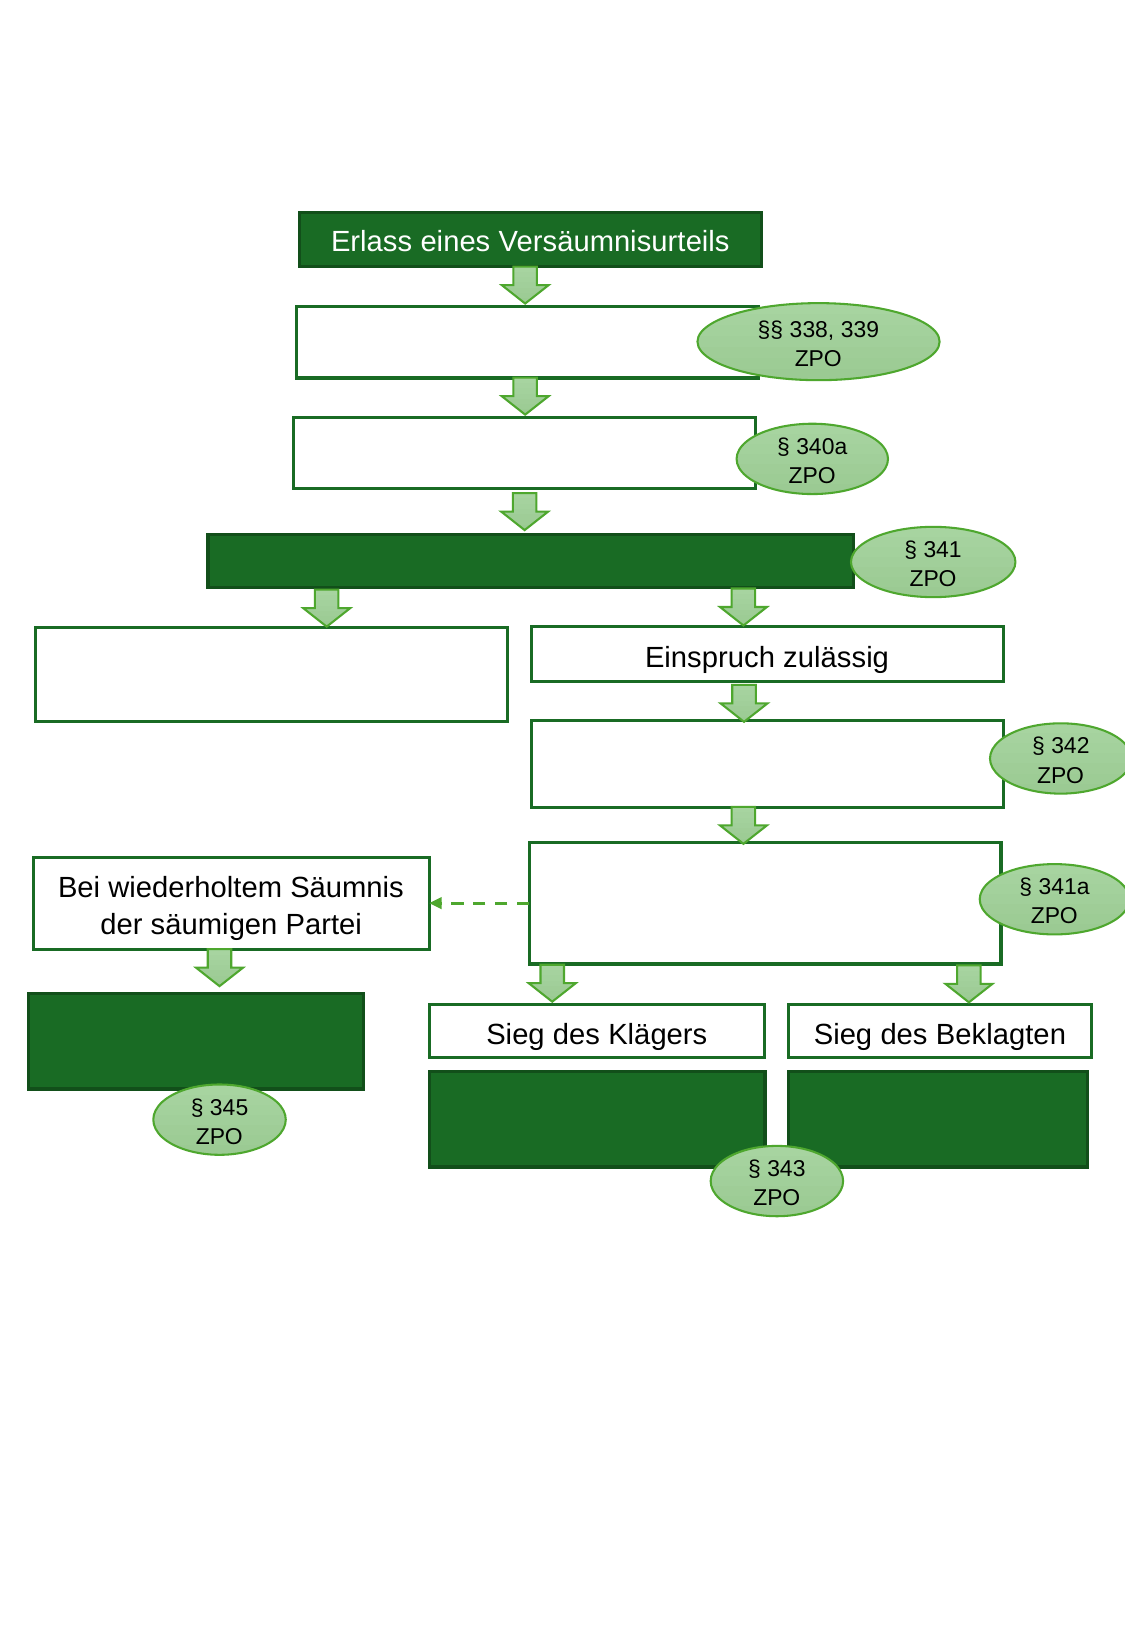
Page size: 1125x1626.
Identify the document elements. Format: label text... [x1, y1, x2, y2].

text_box §§ 338, 339 ZPO [696, 302, 941, 382]
text_box § 340a ZPO [735, 422, 890, 496]
text_box [717, 587, 770, 627]
text_box § 341a ZPO [978, 863, 1125, 936]
text_box § 342 ZPO [988, 722, 1125, 795]
text_box [300, 588, 354, 628]
text_box [27, 992, 365, 1091]
text_box [530, 719, 1005, 809]
text_box Bei wiederholtem Säumnis der säumigen Partei [32, 856, 431, 951]
text_box [717, 683, 771, 724]
text_box Sieg des Beklagten [787, 1003, 1093, 1059]
text_box [528, 841, 1003, 966]
text_box [717, 805, 770, 846]
text_box [295, 305, 760, 380]
text_box Sieg des Klägers [428, 1003, 766, 1059]
text_box [942, 964, 996, 1004]
text_box [34, 626, 509, 723]
text_box [428, 1070, 767, 1169]
text_box [787, 1070, 1089, 1169]
text_box § 345 ZPO [152, 1083, 287, 1156]
text_box [498, 376, 552, 416]
text_box Einspruch zulässig [530, 625, 1005, 683]
text_box [206, 533, 855, 589]
text_box § 341 ZPO [849, 525, 1017, 599]
text_box [525, 963, 579, 1004]
text_box [498, 492, 552, 532]
text_box [292, 416, 757, 490]
text_box [193, 948, 246, 988]
text_box [498, 265, 552, 305]
text_box § 343 ZPO [709, 1144, 845, 1218]
text_box Erlass eines Versäumnisurteils [298, 211, 763, 268]
